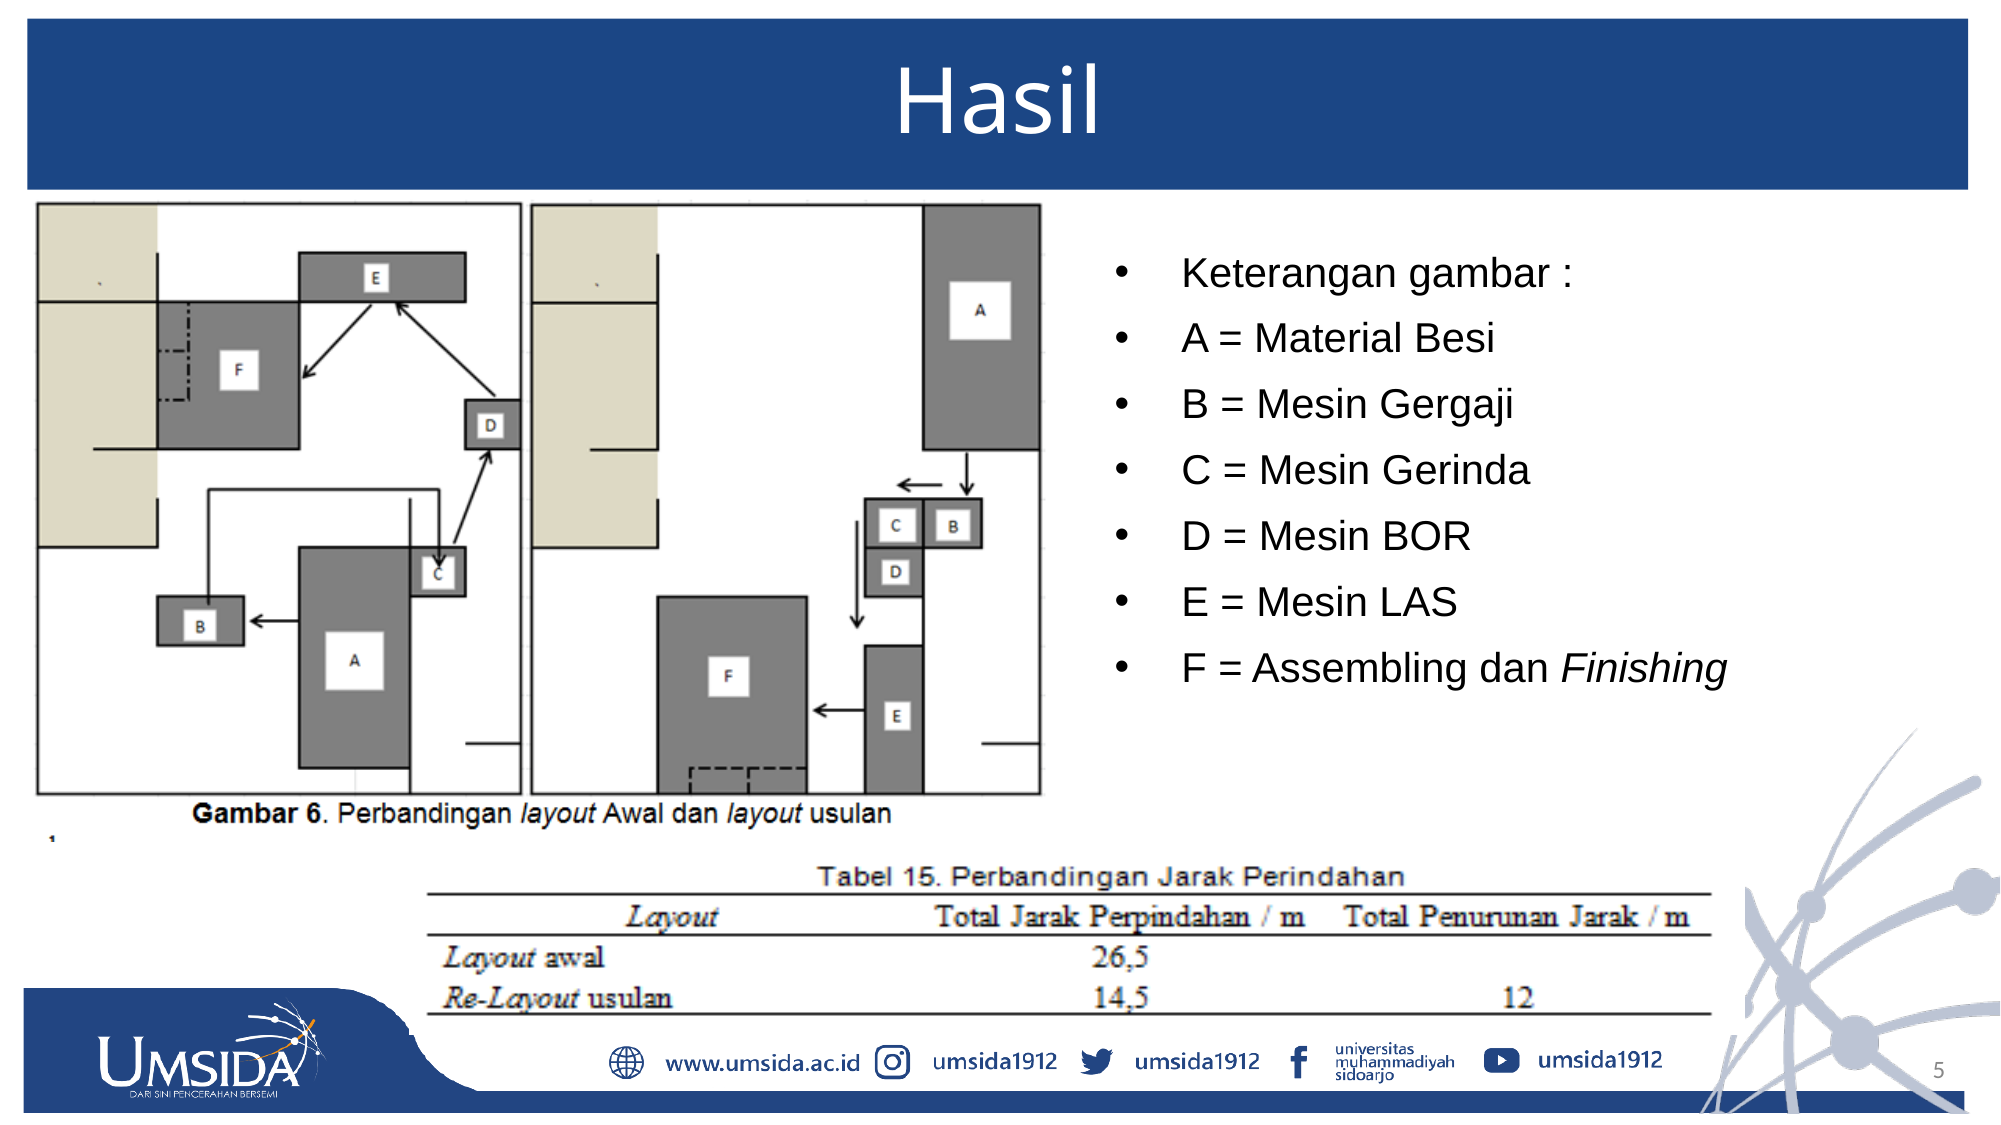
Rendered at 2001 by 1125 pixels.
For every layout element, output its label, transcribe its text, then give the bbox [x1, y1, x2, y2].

list Keterangan gambar : A = Material Besi B = Mesin Gergaji C = Mesin Gerinda D = Mesin BOR E = Mesin LAS F = Assembling dan Finishing [1091, 243, 1804, 897]
picture [23, 51, 2001, 1114]
title Hasil [27, 18, 1969, 190]
